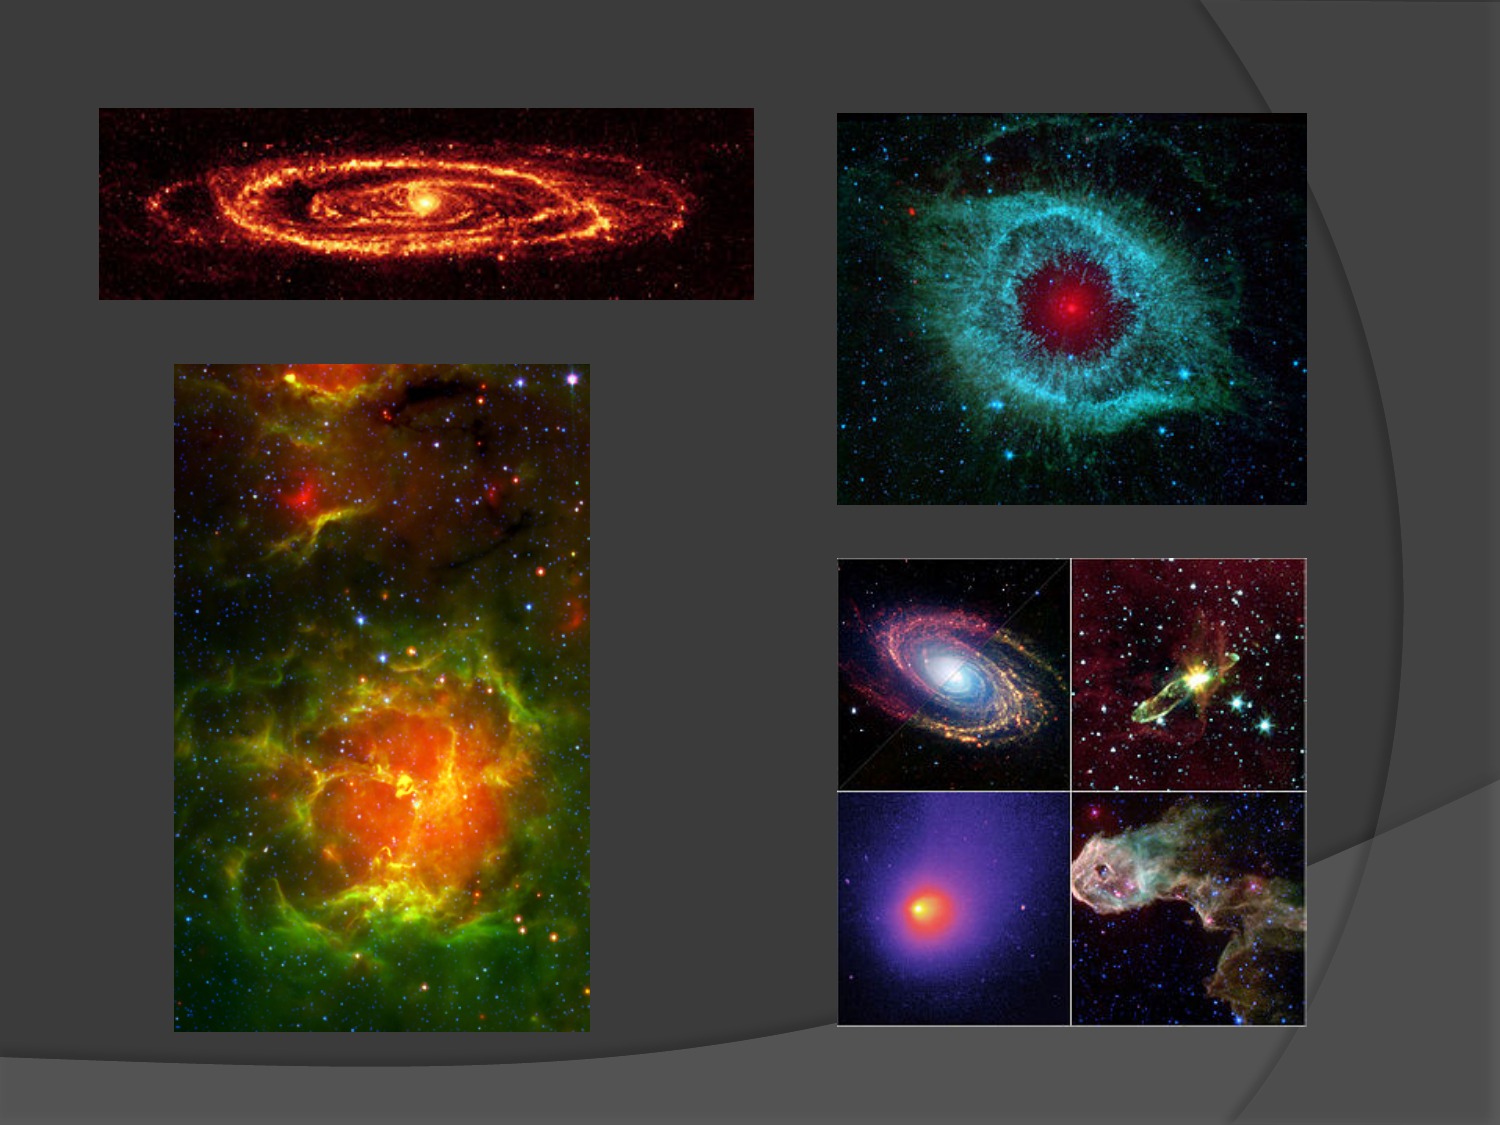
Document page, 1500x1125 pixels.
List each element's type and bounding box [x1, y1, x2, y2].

picture [837, 557, 1307, 1027]
picture [174, 364, 590, 1032]
picture [837, 113, 1307, 505]
picture [99, 107, 754, 301]
